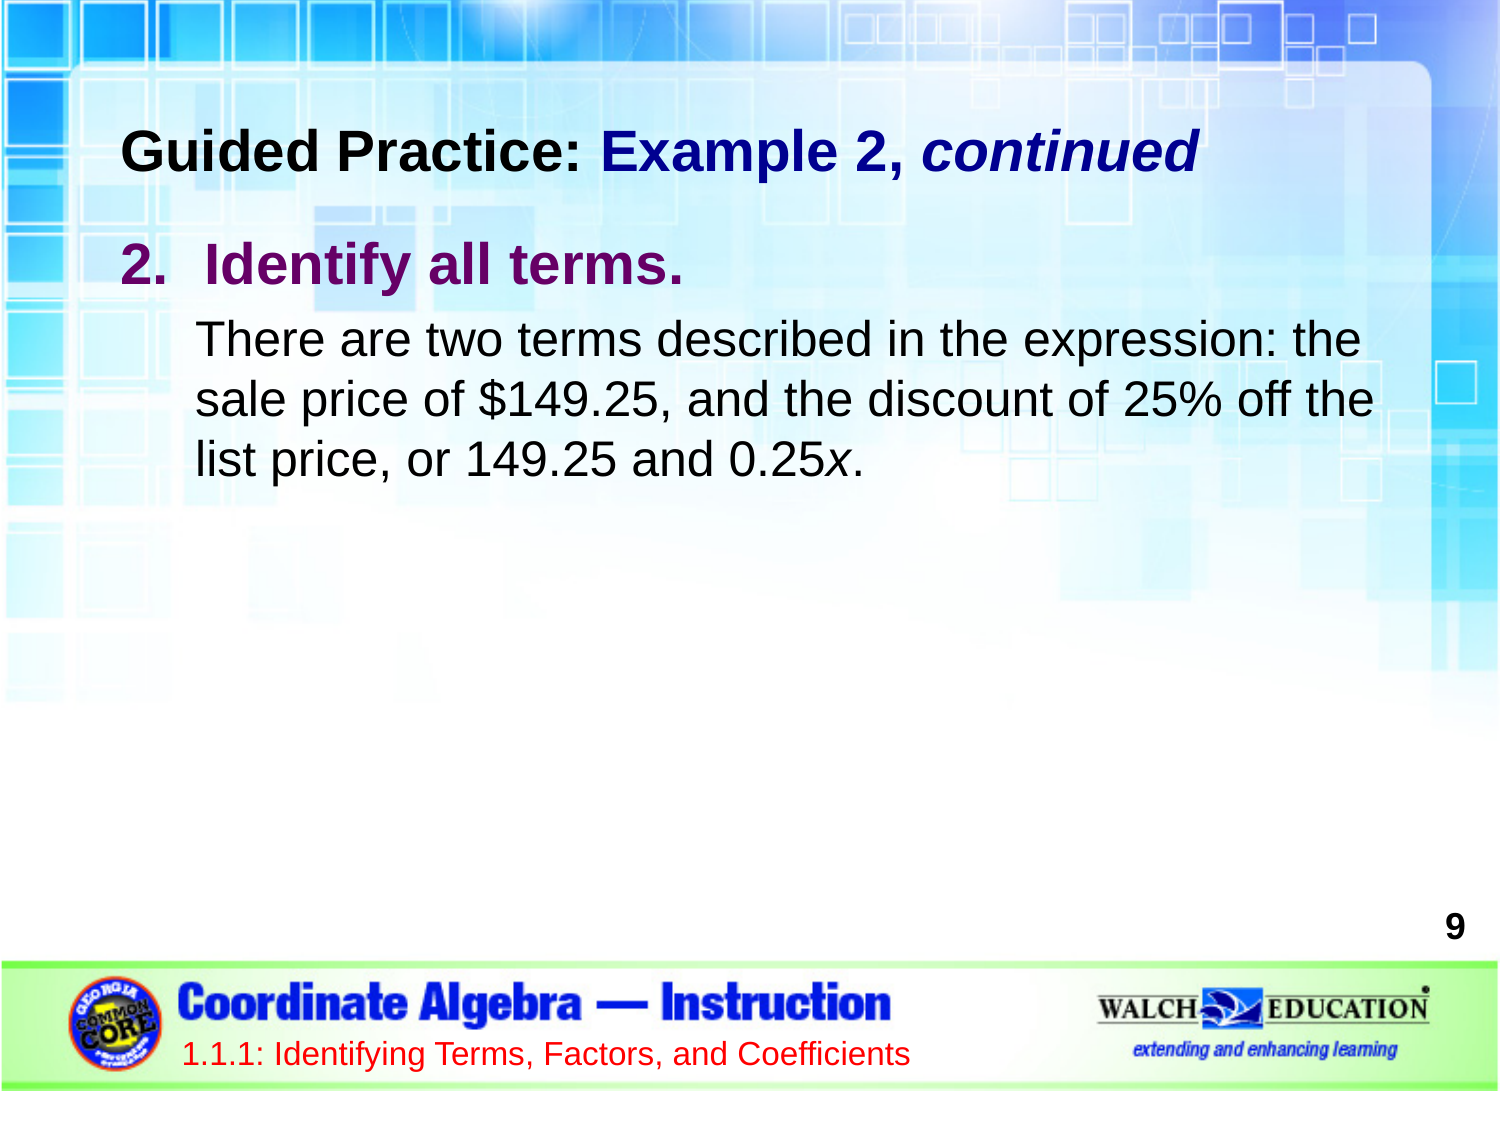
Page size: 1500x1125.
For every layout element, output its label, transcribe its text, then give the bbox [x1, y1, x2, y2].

list 1.1.1: Identifying Terms, Factors, and Coefficients [166, 1024, 1074, 1068]
slide_number 9 [1361, 901, 1481, 949]
picture [1, 0, 1500, 1091]
subtitle Guided Practice: Example 2, continued Identify all terms. There are two terms described in the expression: the sale price of $149.25, and the discount of 25% off the list price, or 149.25 and 0.25x. [105, 105, 1394, 925]
